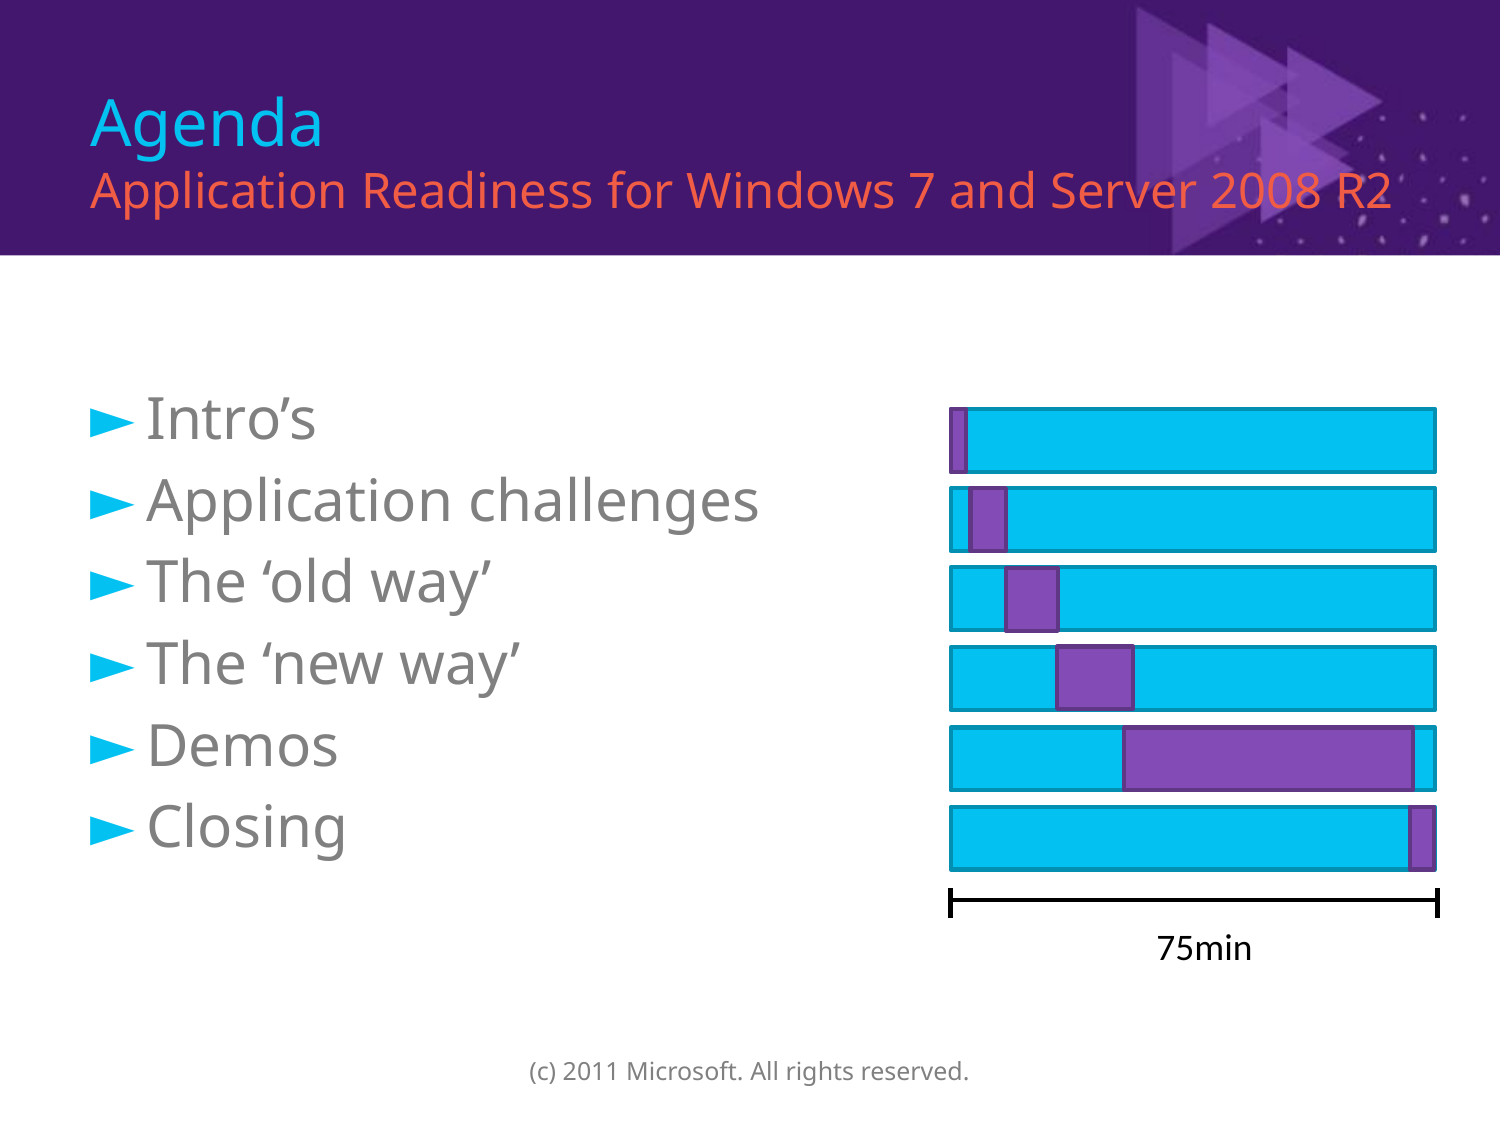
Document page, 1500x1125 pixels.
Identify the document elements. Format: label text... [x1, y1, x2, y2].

picture [0, 0, 1500, 255]
text_box 75min [1141, 926, 1268, 976]
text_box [948, 887, 1438, 919]
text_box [950, 487, 1436, 552]
title Agenda Application Readiness for Windows 7 and Server 2008 R2 [75, 56, 1425, 244]
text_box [950, 806, 1436, 870]
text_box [950, 727, 1436, 791]
footer (c) 2011 Microsoft. All rights reserved. [512, 1042, 988, 1103]
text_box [950, 646, 1436, 711]
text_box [950, 567, 1436, 632]
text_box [950, 408, 1436, 473]
list Intro’s Application challenges The ‘old way’ The ‘new way’ Demos Closing [75, 373, 1425, 1005]
